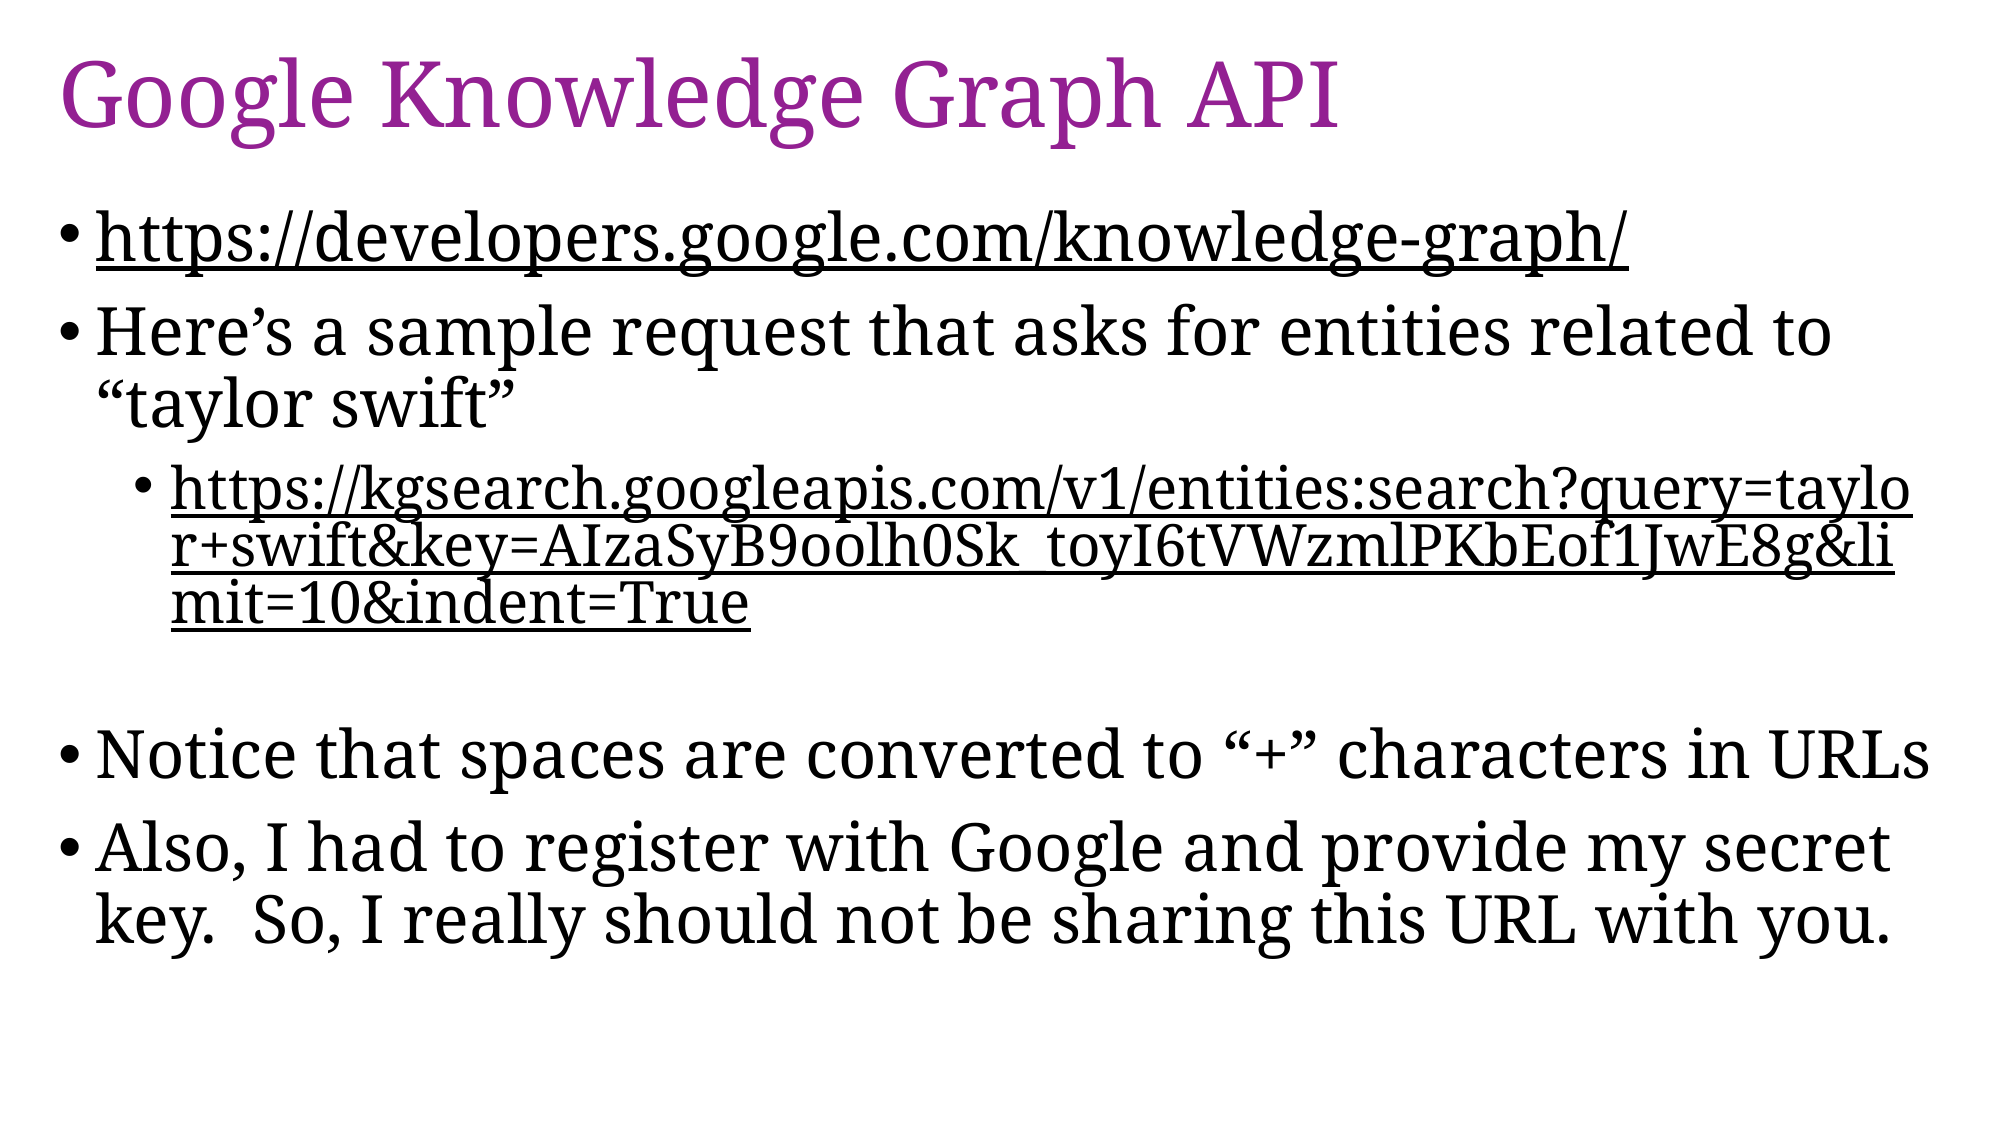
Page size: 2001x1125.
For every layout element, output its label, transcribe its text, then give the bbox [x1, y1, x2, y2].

title Google Knowledge Graph API [43, 25, 1953, 171]
list https://developers.google.com/knowledge-graph/ Here’s a sample request that asks for entities related to “taylor swift” https://kgsearch.googleapis.com/v1/entities:search?query=taylor+swift&key=AIzaSyB9oolh0Sk_toyI6tVWzmlPKbEof1JwE8g&limit=10&indent=True Notice that spaces are converted to “+” characters in URLs Also, I had to register with Google and provide my secret key. So, I really should not be sharing this URL with you. [43, 188, 1953, 1106]
